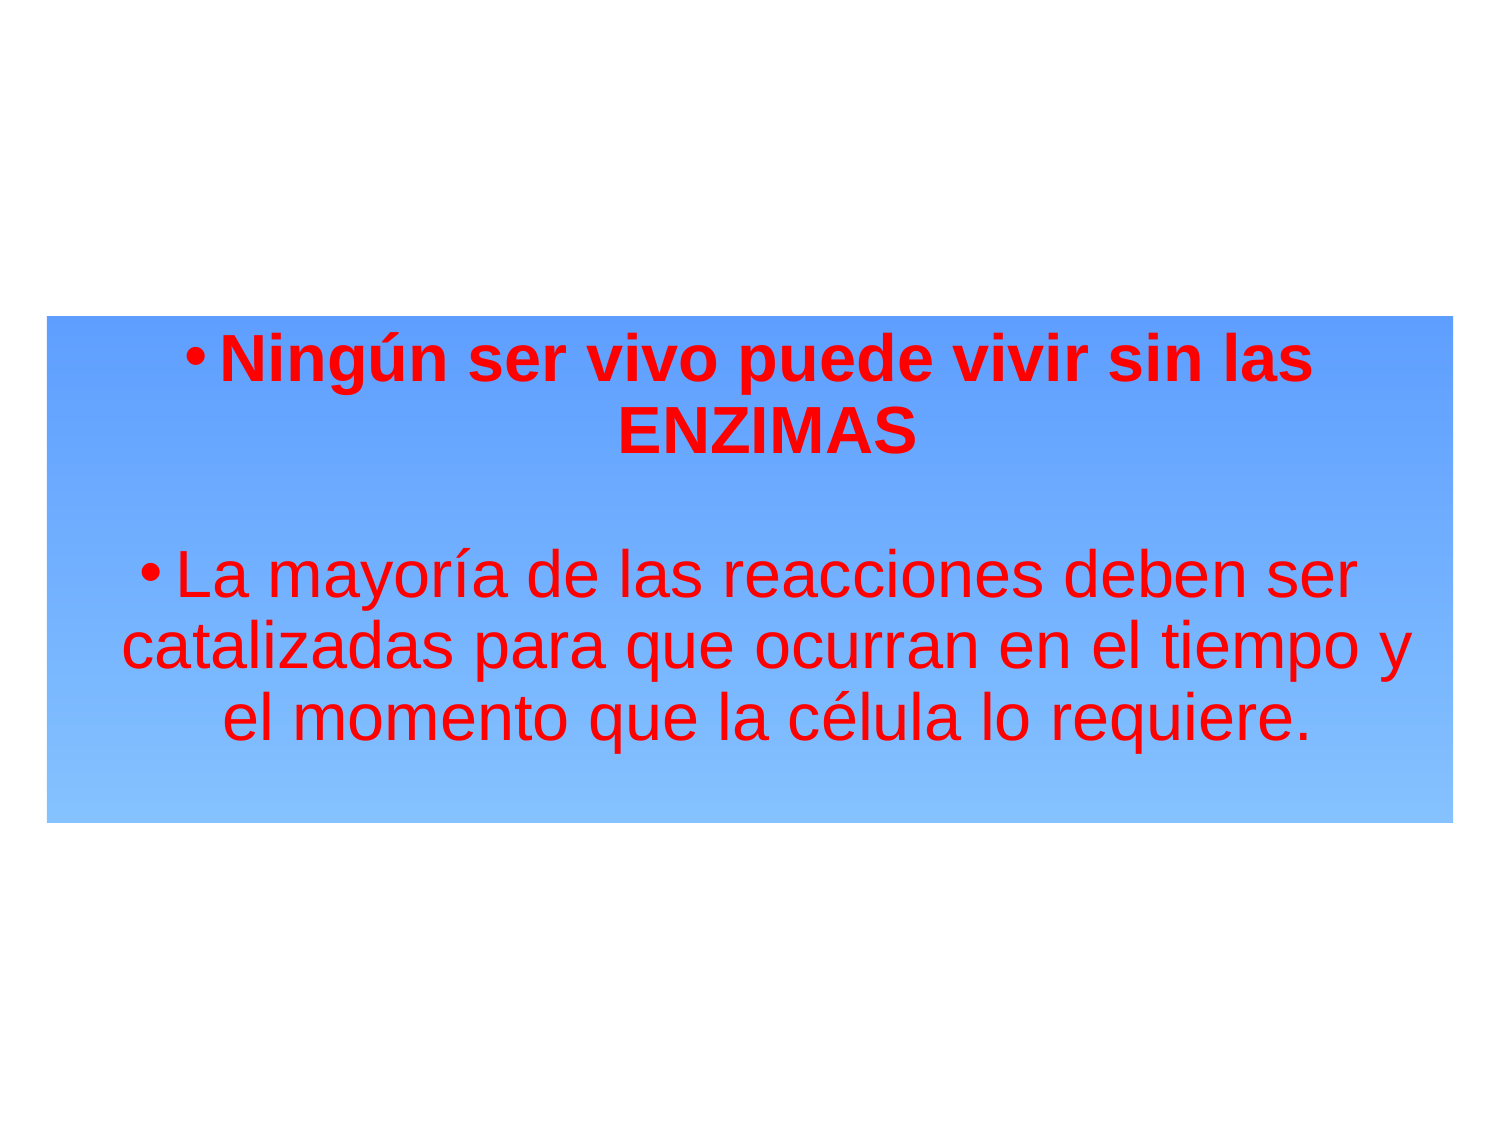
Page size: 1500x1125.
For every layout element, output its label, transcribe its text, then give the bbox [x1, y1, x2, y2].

text_box Ningún ser vivo puede vivir sin las ENZIMAS La mayoría de las reacciones deben ser catalizadas para que ocurran en el tiempo y el momento que la célula lo requiere. [46, 316, 1454, 823]
